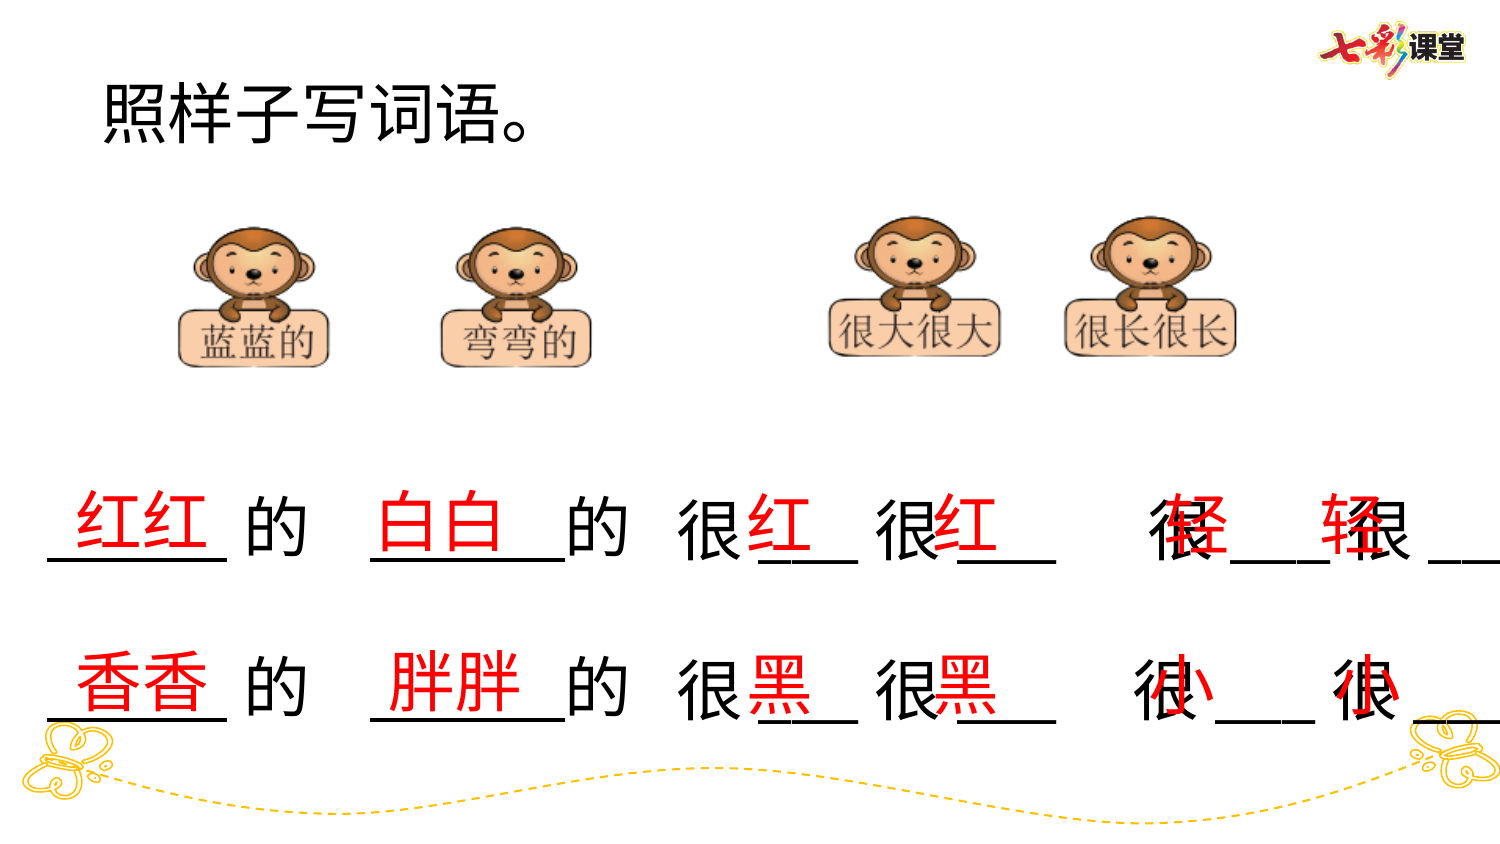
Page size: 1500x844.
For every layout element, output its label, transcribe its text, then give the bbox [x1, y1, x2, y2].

text_box 红红 白白 香香 胖胖 [60, 392, 593, 727]
text_box 红 红 轻 轻 黑 黑 小 小 [731, 395, 1500, 730]
text_box 照样子写词语。 [86, 64, 559, 160]
text_box 的 的 的 的 [0, 398, 682, 734]
picture [36, 189, 1359, 378]
text_box 很___很___ 很___很___ 很___很___ 很___很___ [661, 401, 1500, 737]
picture [1316, 20, 1468, 80]
